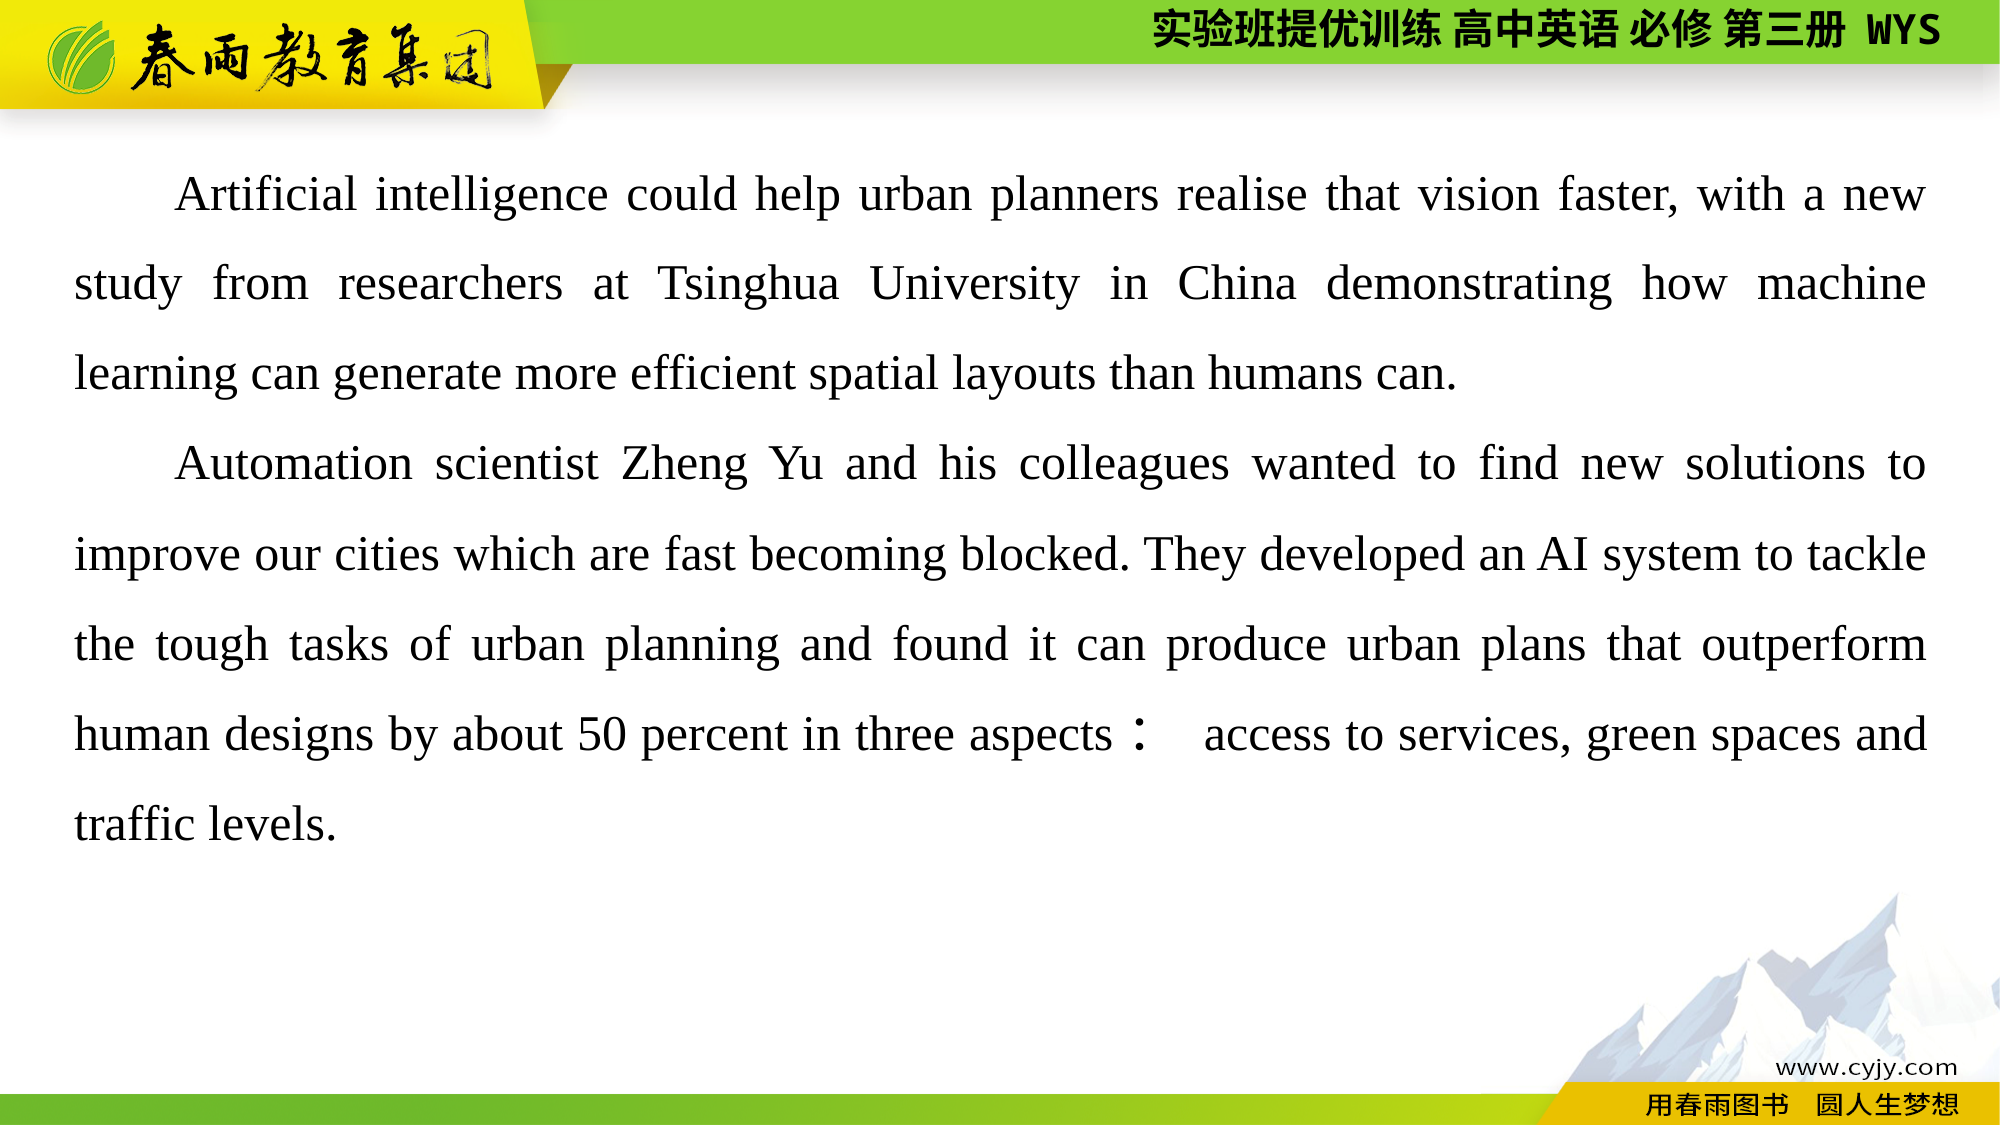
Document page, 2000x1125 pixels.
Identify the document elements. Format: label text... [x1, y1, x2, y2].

list Artificial intelligence could help urban planners realise that vision faster, with a new study from researchers at Tsinghua University in China demonstrating how machine learning can generate more efficient spatial layouts than humans can. Automation scientist Zheng Yu and his colleagues wanted to find new solutions to improve our cities which are fast becoming blocked. They developed an AI system to tackle the tough tasks of urban planning and found it can produce urban plans that outperform human designs by about 50 percent in three aspects： access to services, green spaces and traffic levels. [59, 122, 1944, 854]
picture [0, 0, 2000, 1125]
